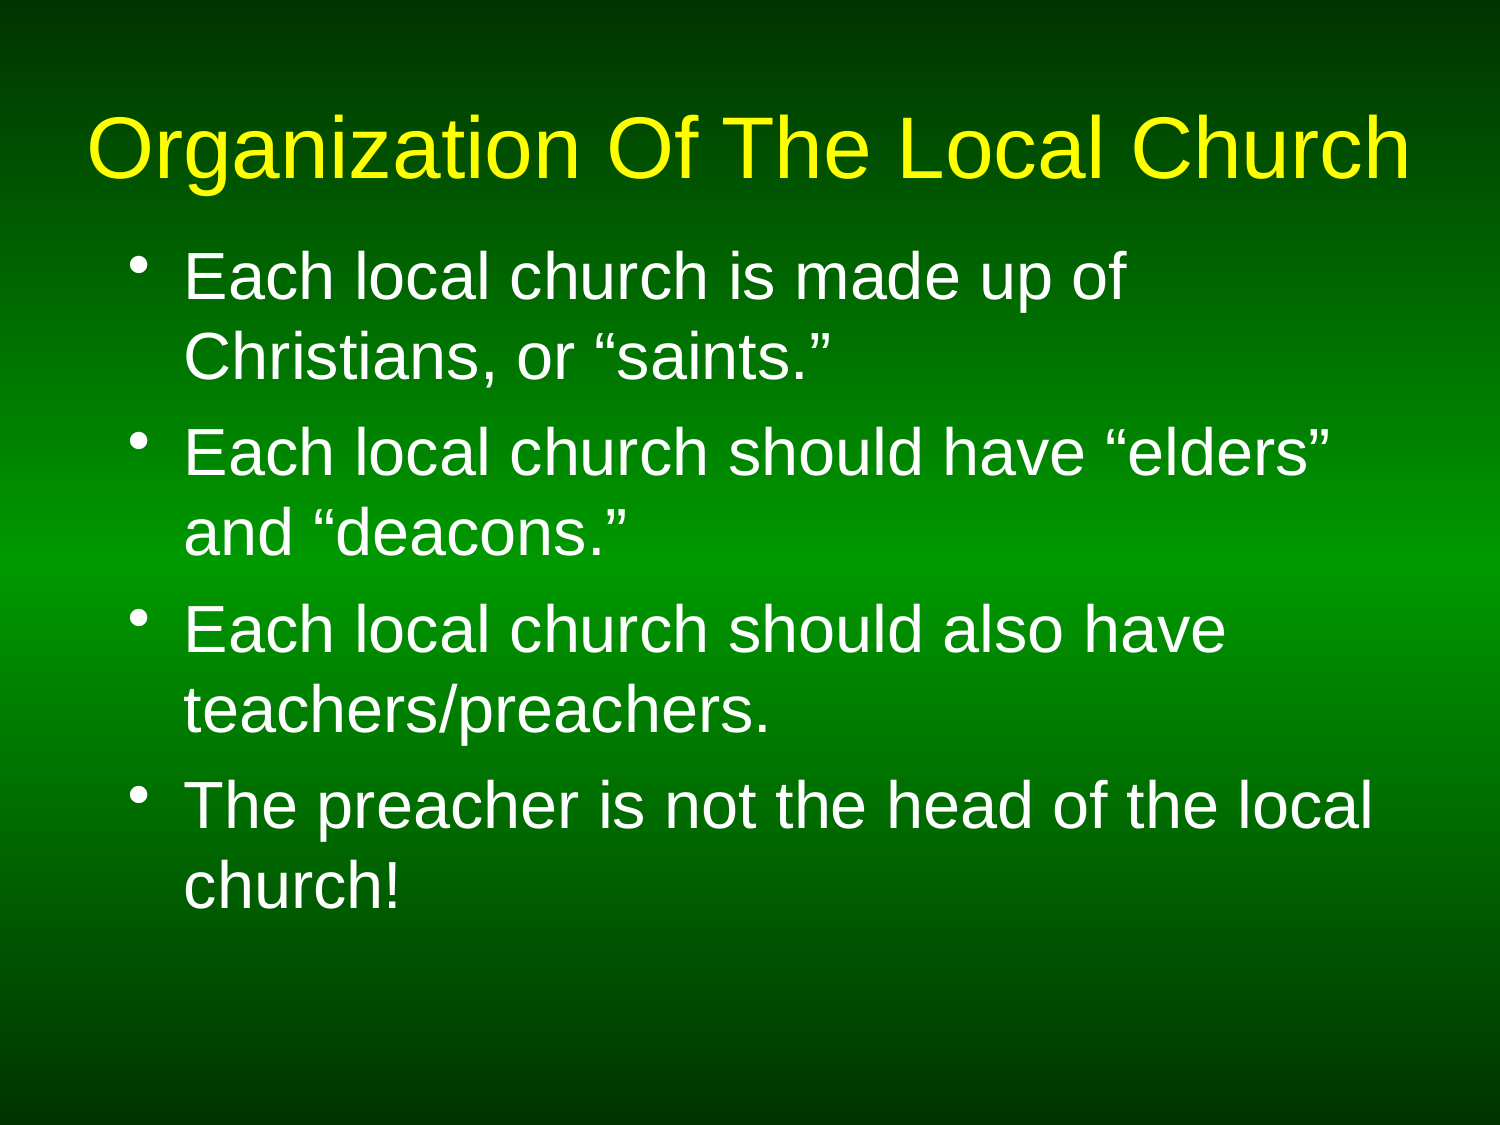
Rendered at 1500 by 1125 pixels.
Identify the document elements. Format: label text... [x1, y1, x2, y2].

title Organization Of The Local Church [37, 50, 1463, 238]
list Each local church is made up of Christians, or “saints.” Each local church should have “elders” and “deacons.” Each local church should also have teachers/preachers. The preacher is not the head of the local church! [112, 224, 1463, 1125]
